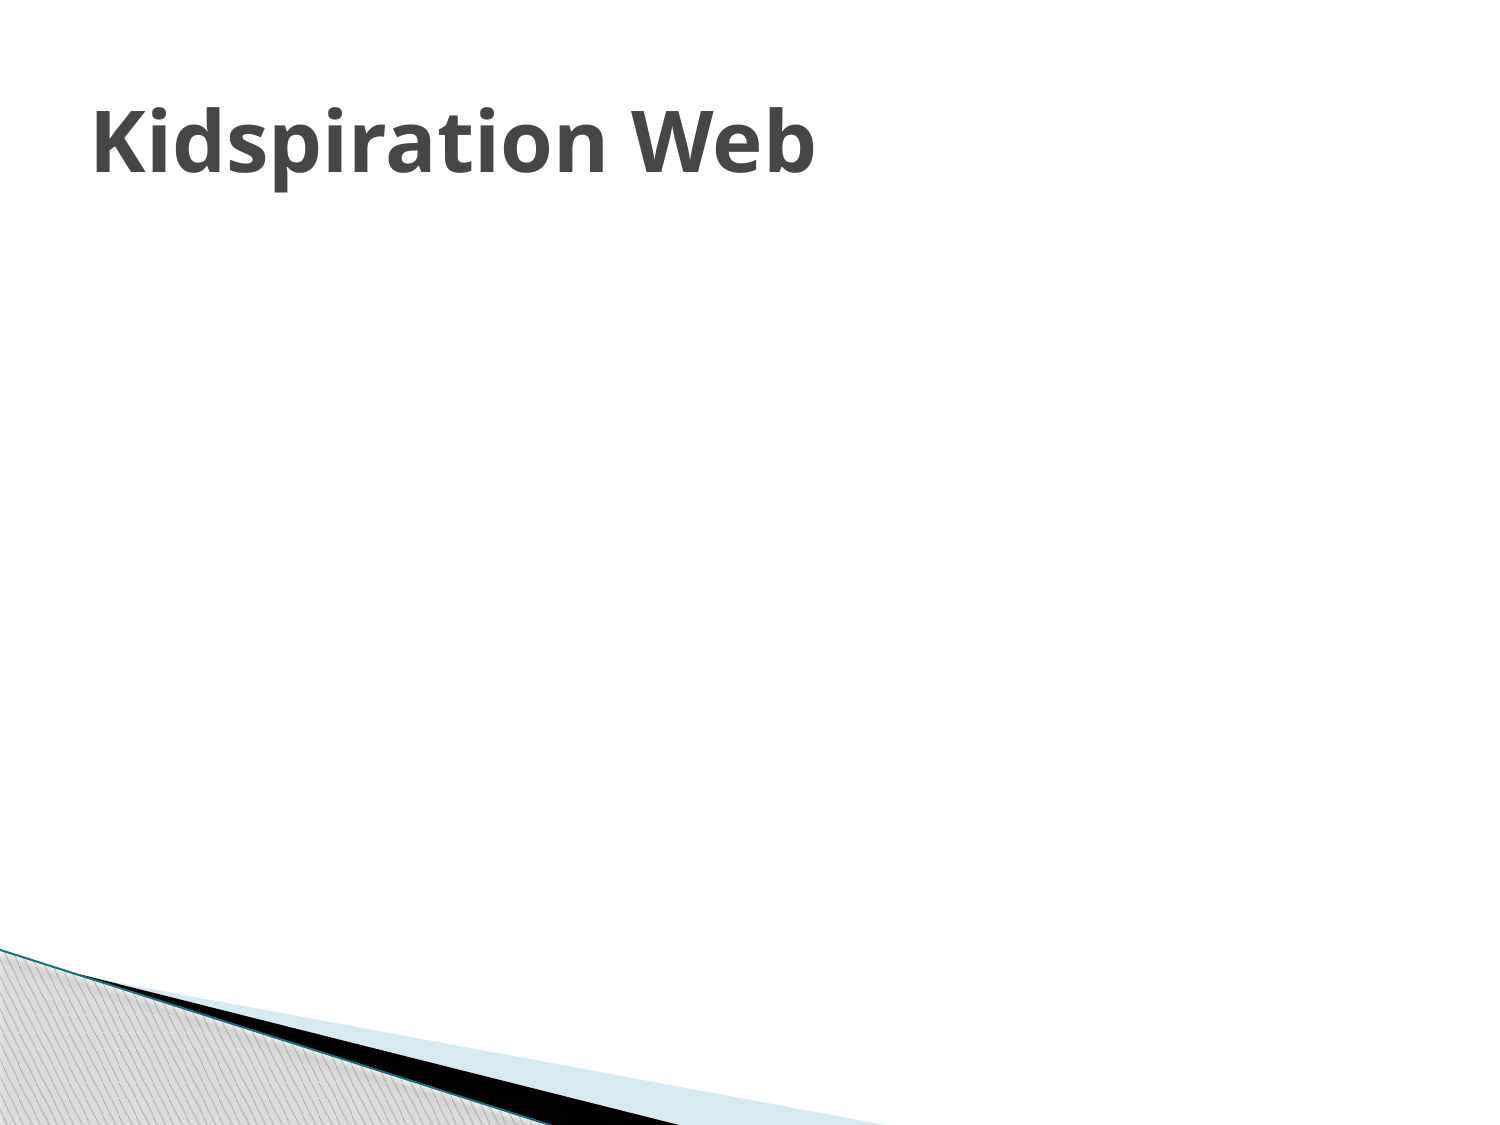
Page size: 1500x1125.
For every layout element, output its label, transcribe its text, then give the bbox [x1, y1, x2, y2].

title Kidspiration Web [75, 45, 1425, 233]
